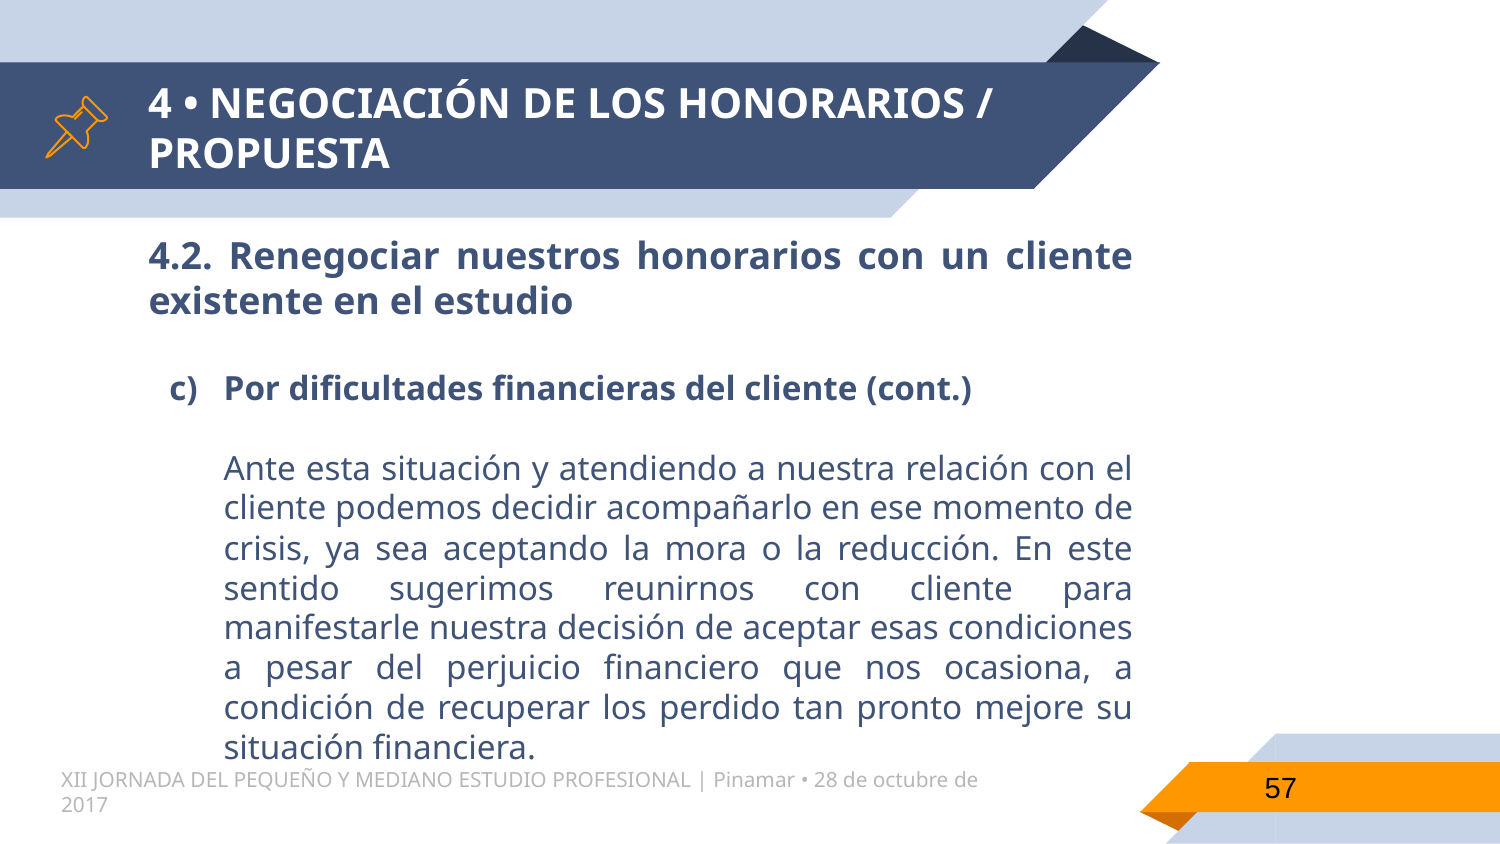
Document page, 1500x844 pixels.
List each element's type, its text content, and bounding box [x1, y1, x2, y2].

text_box 4.2. Renegociar nuestros honorarios con un cliente existente en el estudio Por dificultades financieras del cliente (cont.) Ante esta situación y atendiendo a nuestra relación con el cliente podemos decidir acompañarlo en ese momento de crisis, ya sea aceptando la mora o la reducción. En este sentido sugerimos reunirnos con cliente para manifestarle nuestra decisión de aceptar esas condiciones a pesar del perjuicio financiero que nos ocasiona, a condición de recuperar los perdido tan pronto mejore su situación financiera. [133, 217, 1150, 791]
slide_number 57 [1249, 760, 1494, 813]
title 4 • NEGOCIACIÓN DE LOS HONORARIOS / PROPUESTA [133, 64, 1101, 190]
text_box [46, 96, 108, 158]
